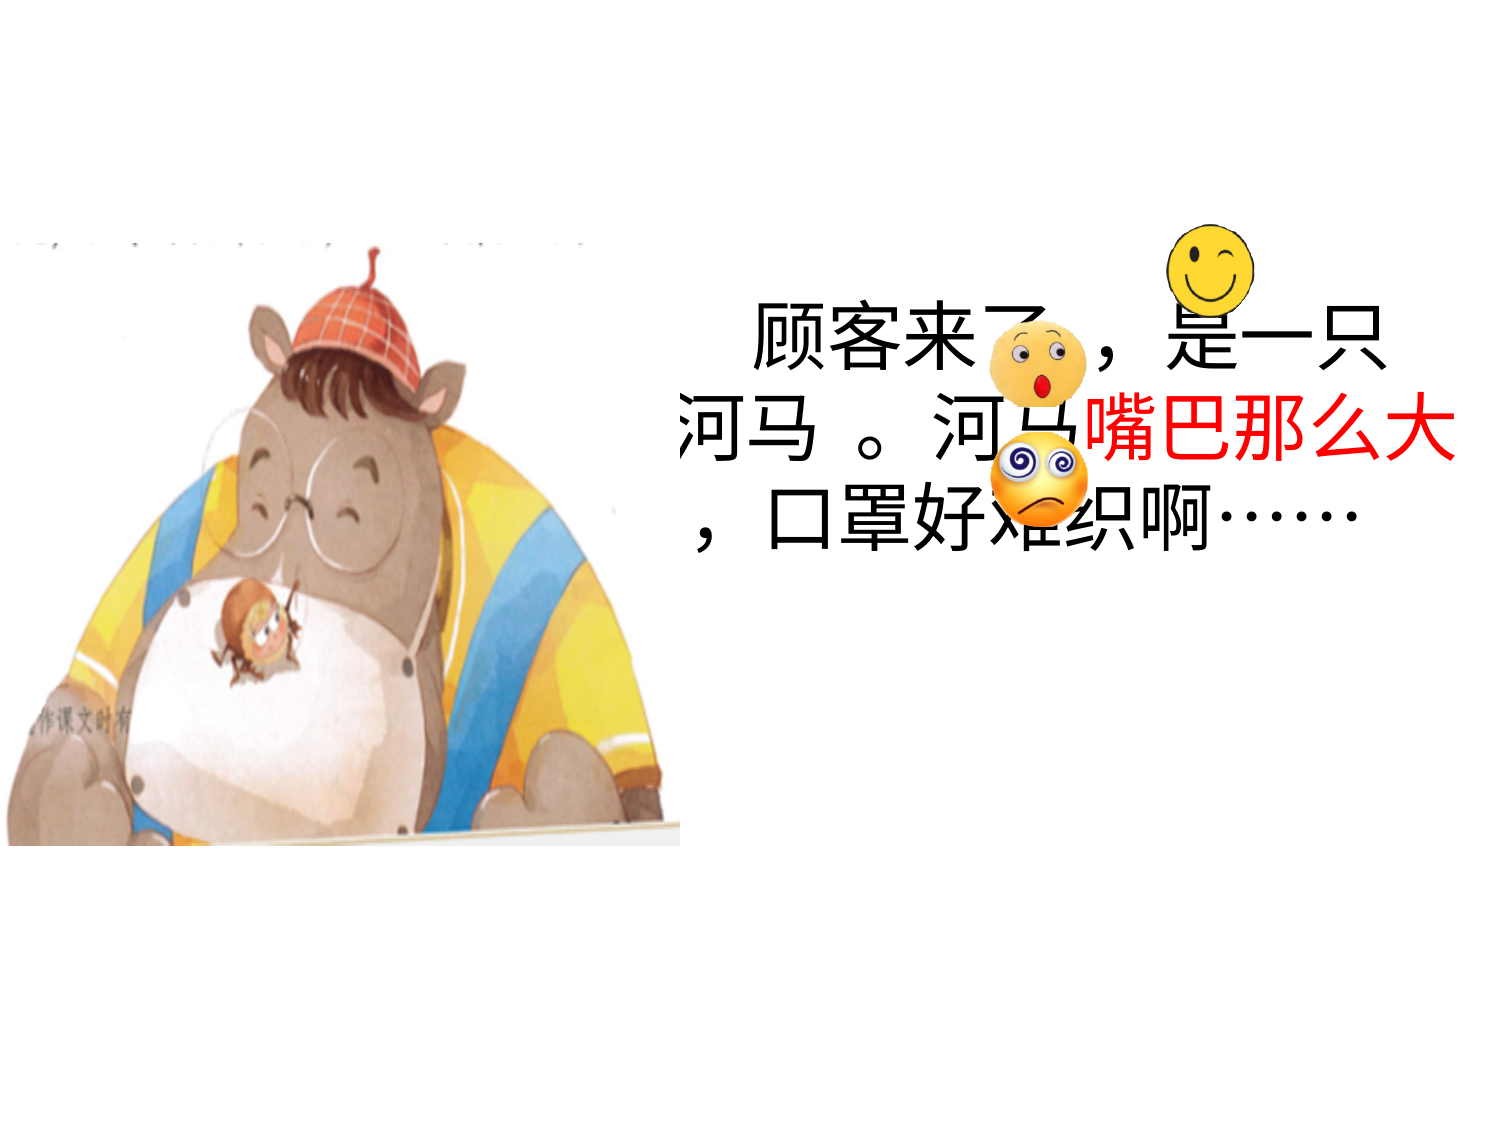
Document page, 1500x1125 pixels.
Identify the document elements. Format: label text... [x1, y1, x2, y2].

picture [987, 314, 1090, 407]
picture [1163, 219, 1260, 324]
picture [987, 432, 1088, 536]
picture [0, 243, 680, 847]
title 顾客来了 ，是一只河马 。河马嘴巴那么大 ，口罩好难织啊…… [684, 267, 1477, 583]
